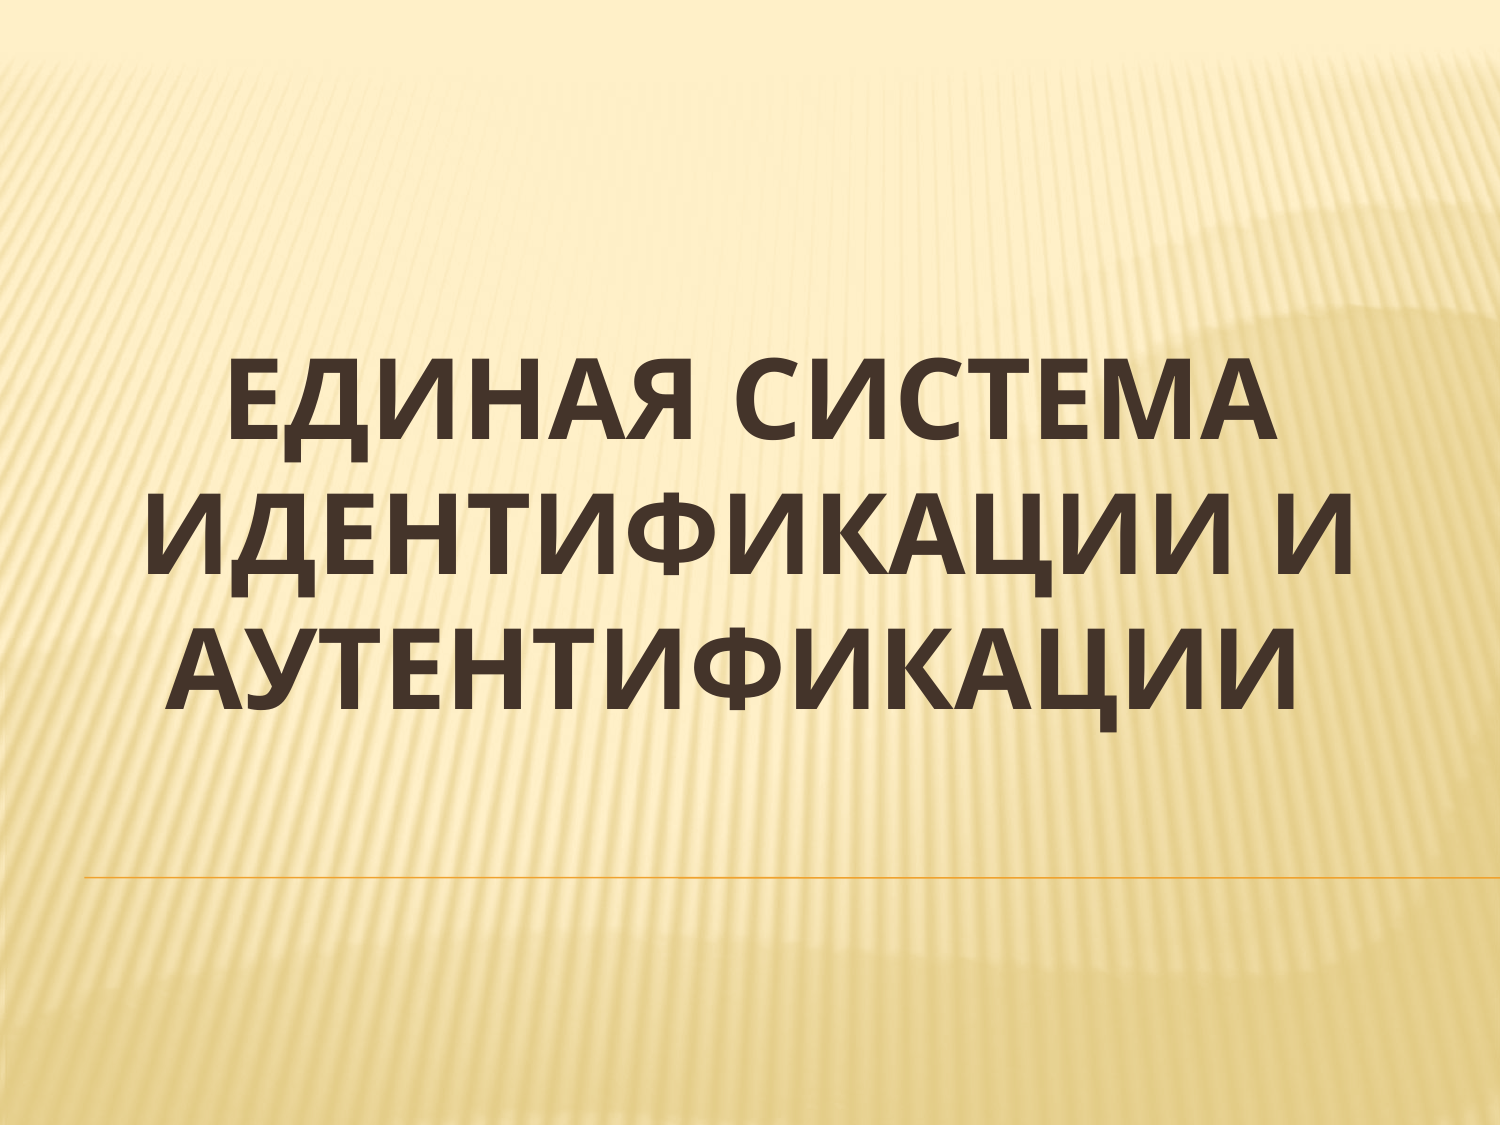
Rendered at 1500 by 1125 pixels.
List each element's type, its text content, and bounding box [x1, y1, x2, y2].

subtitle ЕДИНАЯ СИСТЕМА ИДЕНТИФИКАЦИИ И АУТЕНТИФИКАЦИИ [64, 267, 1436, 740]
